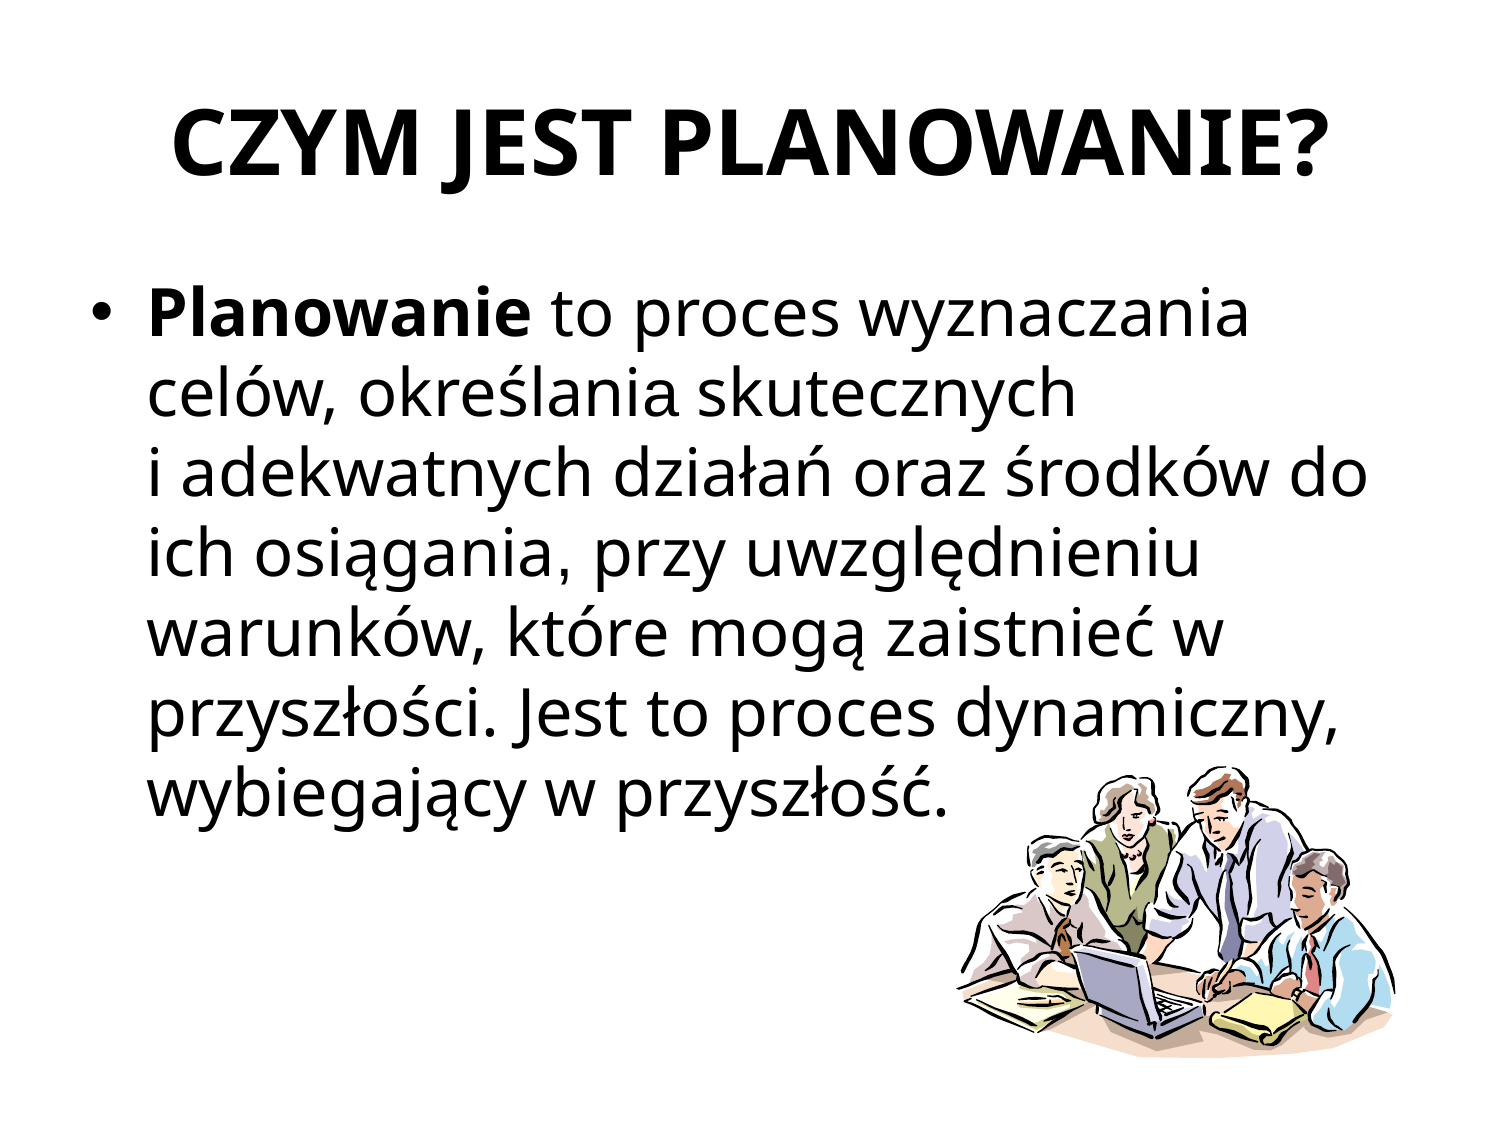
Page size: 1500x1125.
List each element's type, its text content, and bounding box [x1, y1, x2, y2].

picture [950, 763, 1400, 1062]
list Planowanie to proces wyznaczania celów, określania skutecznych i adekwatnych działań oraz środków do ich osiągania, przy uwzględnieniu warunków, które mogą zaistnieć w przyszłości. Jest to proces dynamiczny, wybiegający w przyszłość. [74, 262, 1426, 1006]
title CZYM JEST PLANOWANIE? [74, 44, 1426, 233]
